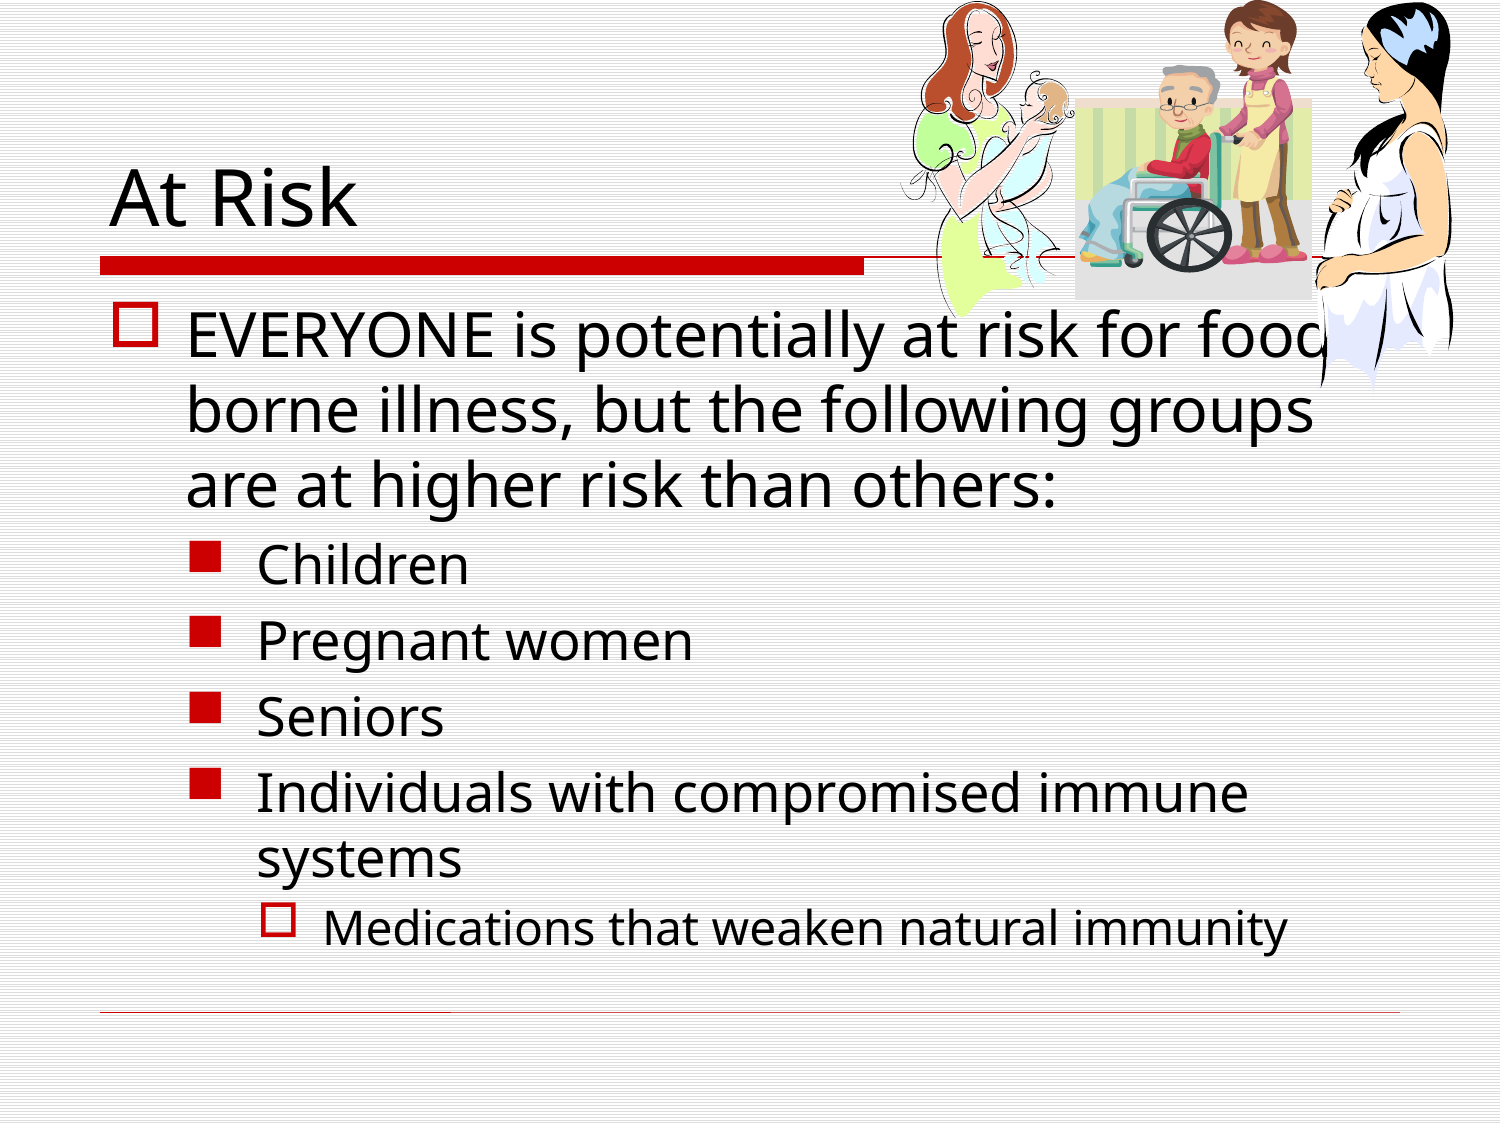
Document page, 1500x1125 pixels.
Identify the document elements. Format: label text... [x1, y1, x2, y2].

list EVERYONE is potentially at risk for food-borne illness, but the following groups are at higher risk than others: Children Pregnant women Seniors Individuals with compromised immune systems Medications that weaken natural immunity [92, 287, 1406, 988]
title At Risk [93, 49, 894, 250]
picture [899, 0, 1463, 397]
